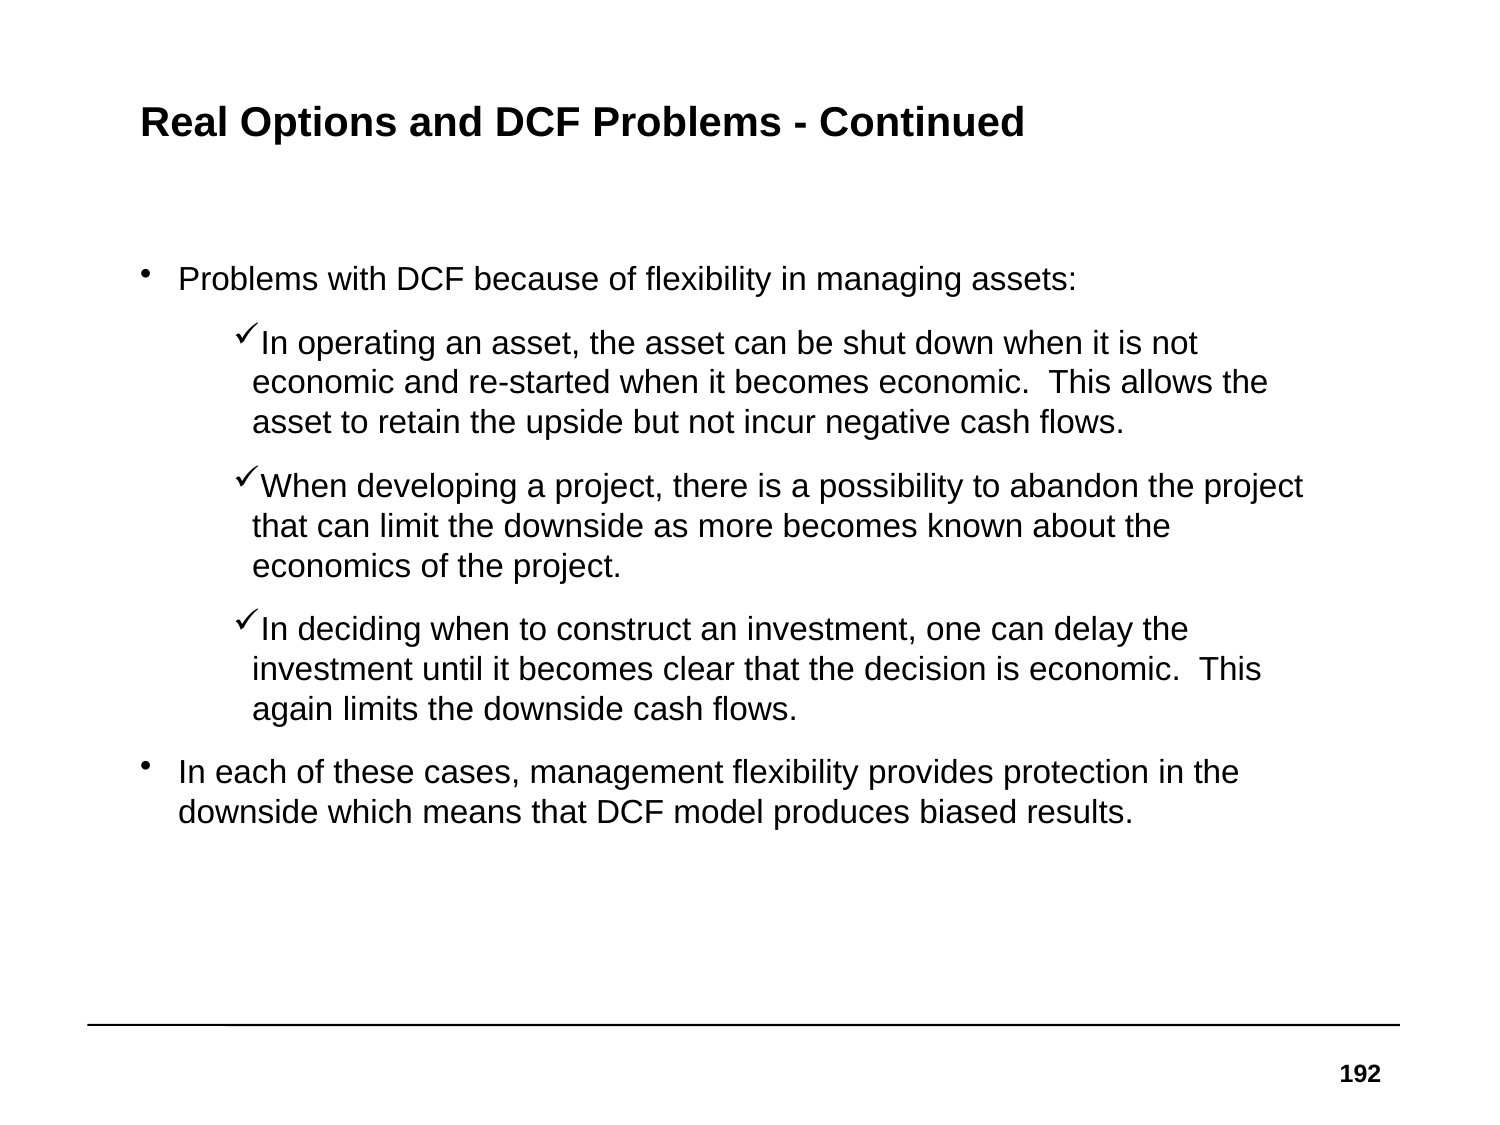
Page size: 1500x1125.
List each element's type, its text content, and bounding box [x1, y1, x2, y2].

title Real Options and DCF Problems - Continued [125, 87, 1375, 225]
list Problems with DCF because of flexibility in managing assets: In operating an asset, the asset can be shut down when it is not economic and re-started when it becomes economic. This allows the asset to retain the upside but not incur negative cash flows. When developing a project, there is a possibility to abandon the project that can limit the downside as more becomes known about the economics of the project. In deciding when to construct an investment, one can delay the investment until it becomes clear that the decision is economic. This again limits the downside cash flows. In each of these cases, management flexibility provides protection in the downside which means that DCF model produces biased results. [125, 249, 1338, 1000]
